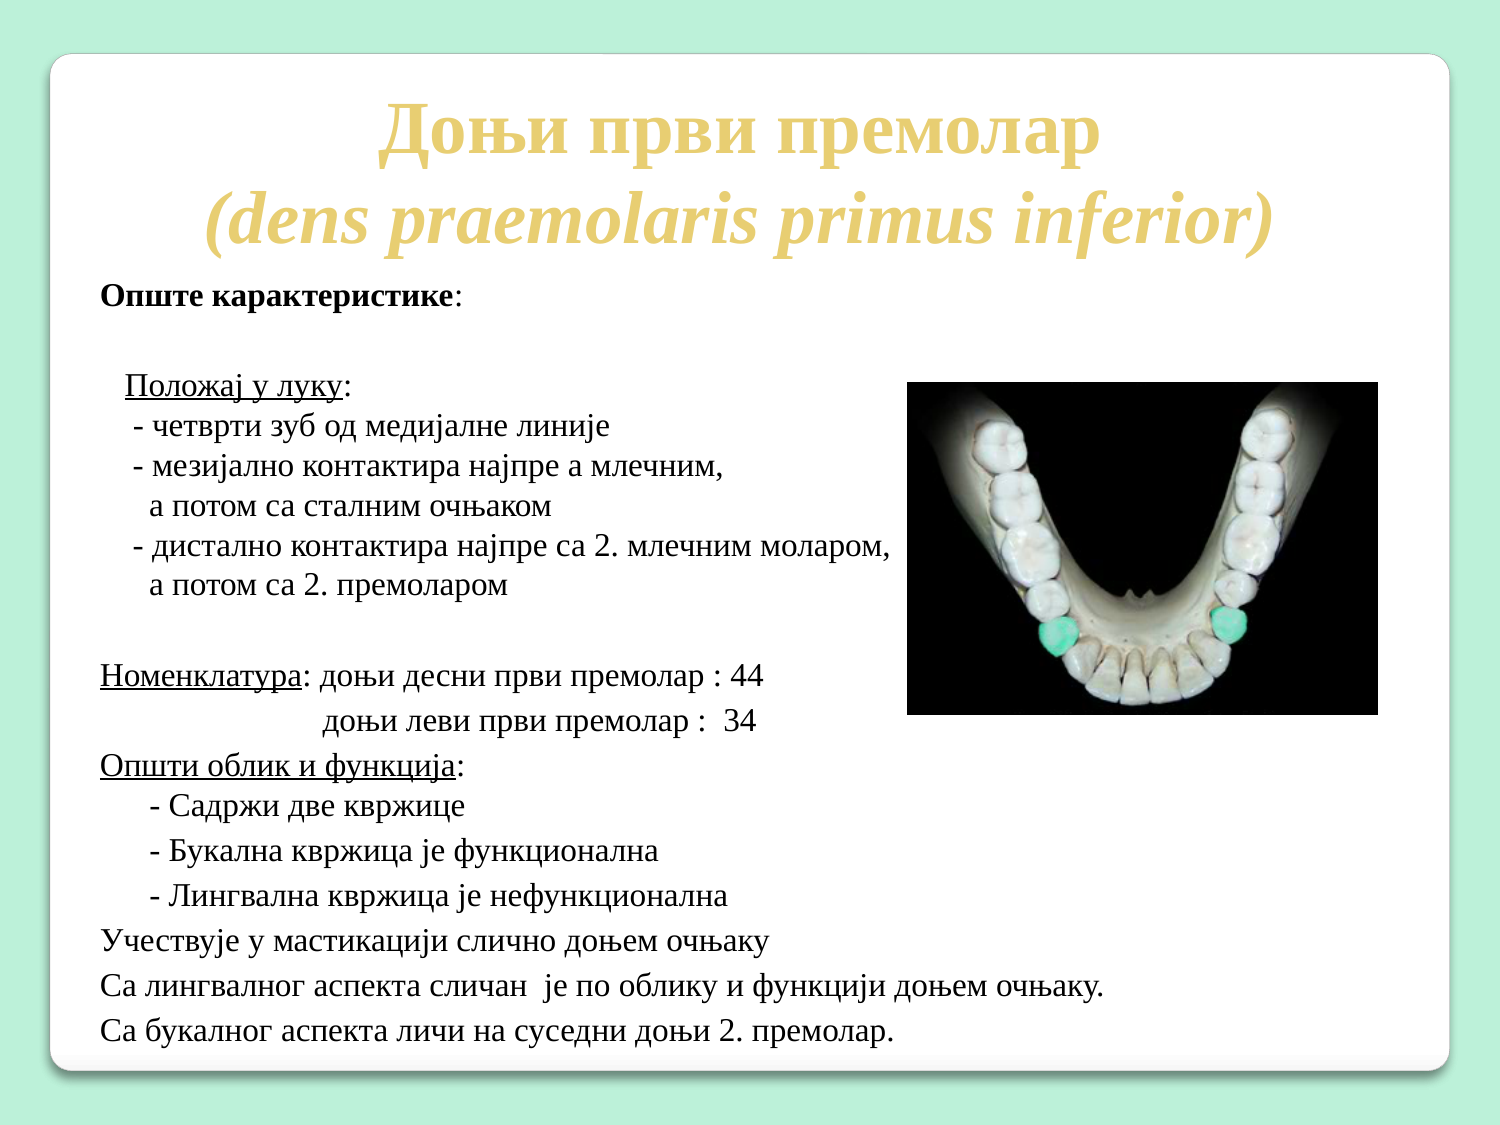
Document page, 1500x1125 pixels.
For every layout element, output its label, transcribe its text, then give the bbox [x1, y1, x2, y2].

picture [906, 382, 1378, 715]
title Доњи први премолар (dens praemolaris primus inferior) [161, 72, 1319, 246]
list Опште карактеристике: Положај у луку: - четврти зуб од медијалне линије - мезијално контактира најпре а млечним, а потом са сталним очњаком - дистално контактира најпре са 2. млечним моларом, а потом са 2. премоларом Номенклатура: доњи десни први премолар : 44 доњи леви први премолар : 34 Општи облик и функција: - Садржи две квржице - Букална квржица је функционална - Лингвална квржица је нефункционална Учествује у мастикацији слично доњем очњаку Са лингвалног аспекта сличан је по облику и функцији доњем очњаку. Са букалног аспекта личи на суседни доњи 2. премолар. [88, 267, 1396, 1063]
